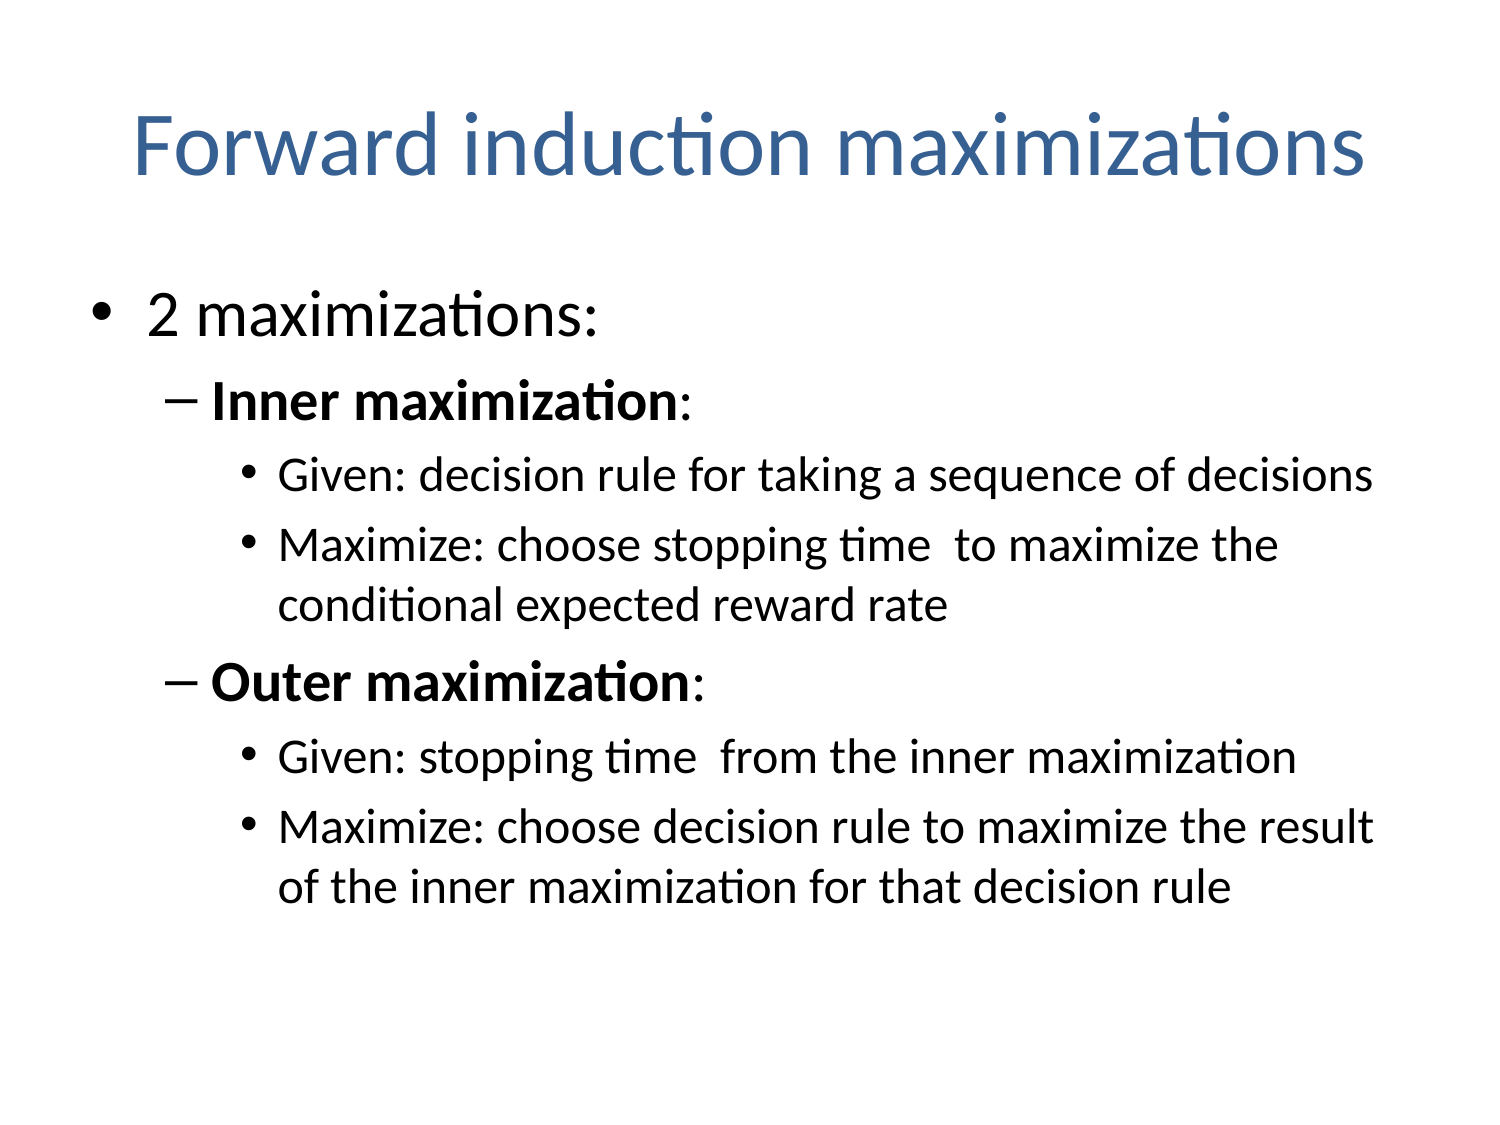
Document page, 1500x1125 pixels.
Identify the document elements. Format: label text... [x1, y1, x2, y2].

title Forward induction maximizations [75, 45, 1425, 233]
